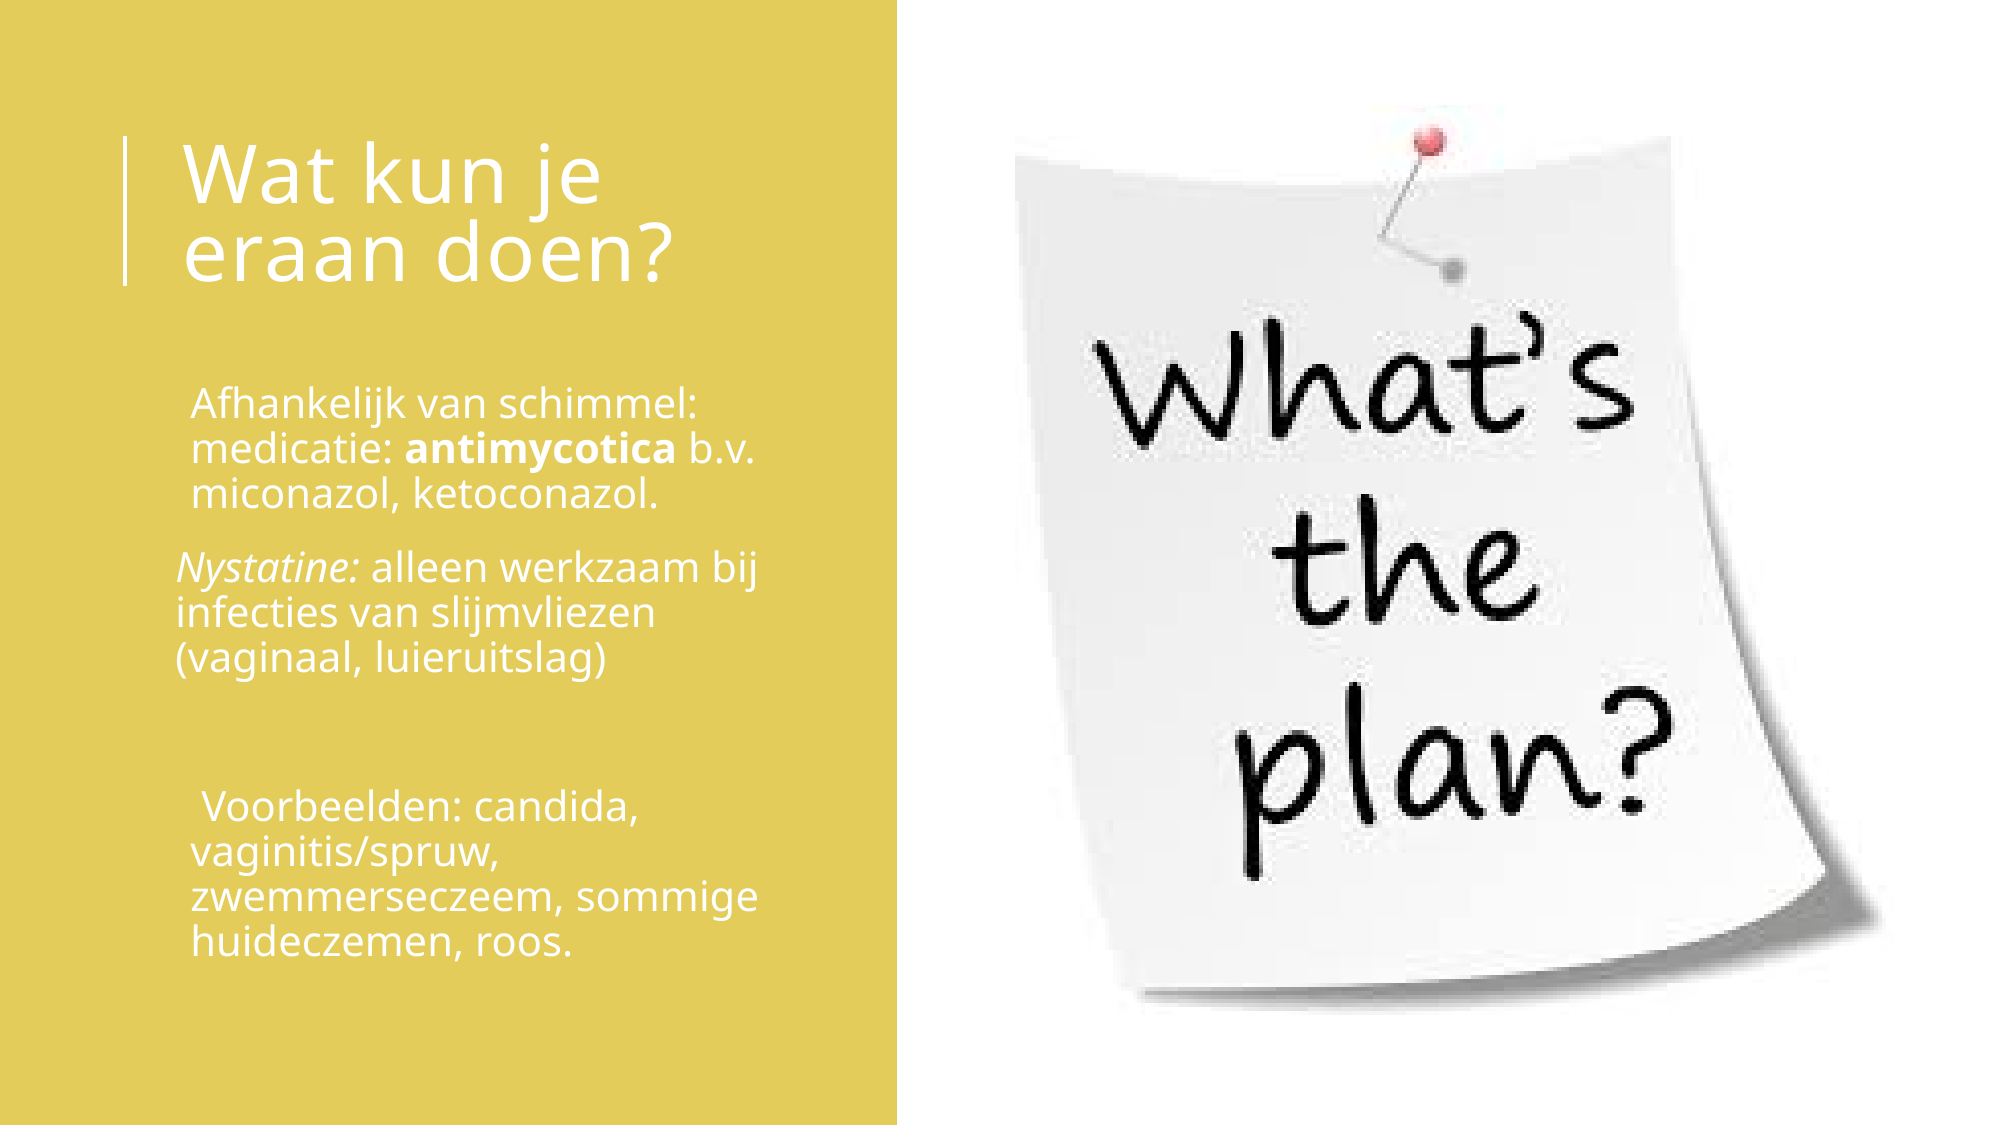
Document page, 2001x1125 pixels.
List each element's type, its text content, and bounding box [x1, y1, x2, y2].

text_box [0, 0, 898, 1125]
picture [999, 104, 1896, 1021]
title Wat kun je eraan doen? [168, 96, 788, 342]
list Afhankelijk van schimmel: medicatie: antimycotica b.v. miconazol, ketoconazol. Nystatine: alleen werkzaam bij infecties van slijmvliezen (vaginaal, luieruitslag) Voorbeelden: candida, vaginitis/spruw, zwemmerseczeem, sommige huideczemen, roos. [168, 375, 790, 1020]
